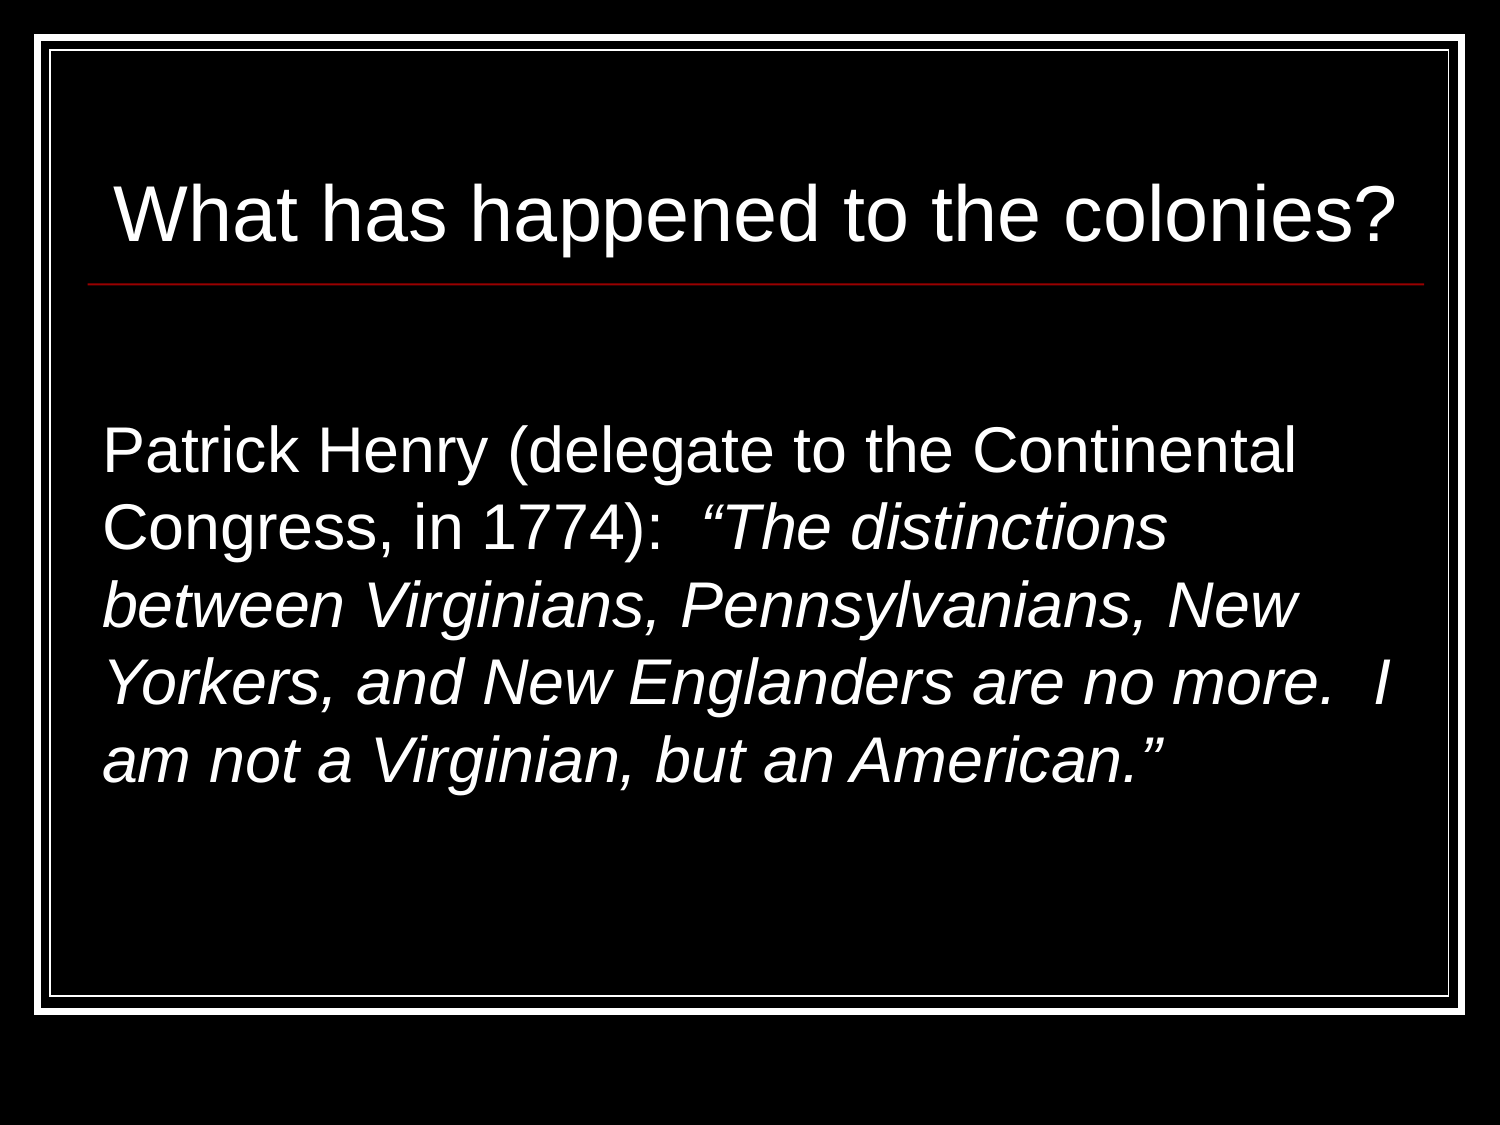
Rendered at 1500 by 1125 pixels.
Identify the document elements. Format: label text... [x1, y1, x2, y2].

text_box Patrick Henry (delegate to the Continental Congress, in 1774): “The distinctions between Virginians, Pennsylvanians, New Yorkers, and New Englanders are no more. I am not a Virginian, but an American.” [87, 399, 1425, 963]
text_box What has happened to the colonies? [87, 77, 1425, 265]
